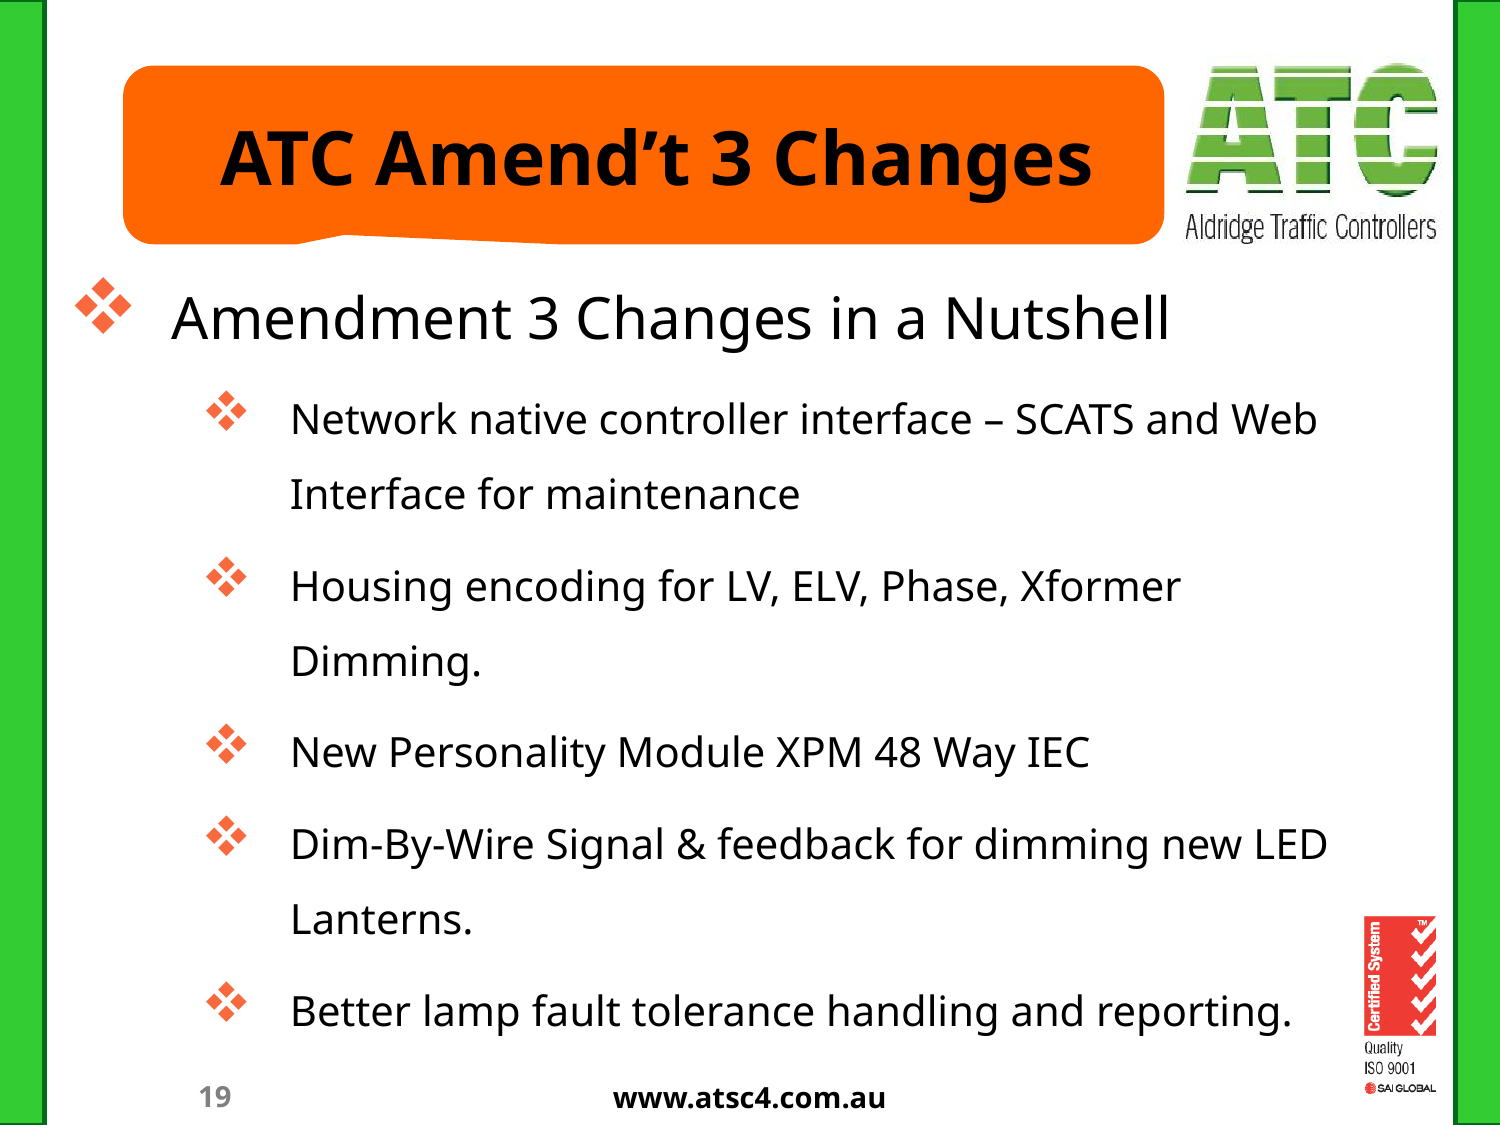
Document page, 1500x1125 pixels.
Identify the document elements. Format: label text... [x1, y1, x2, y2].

title ATC Amend’t 3 Changes [127, 66, 1188, 238]
slide_number 19 [182, 1070, 349, 1107]
footer www.atsc4.com.au [389, 1046, 1111, 1125]
list Amendment 3 Changes in a Nutshell Network native controller interface – SCATS and Web Interface for maintenance Housing encoding for LV, ELV, Phase, Xformer Dimming. New Personality Module XPM 48 Way IEC Dim-By-Wire Signal & feedback for dimming new LED Lanterns. Better lamp fault tolerance handling and reporting. [52, 238, 1371, 1030]
picture [1175, 54, 1447, 252]
picture [1364, 916, 1436, 1094]
